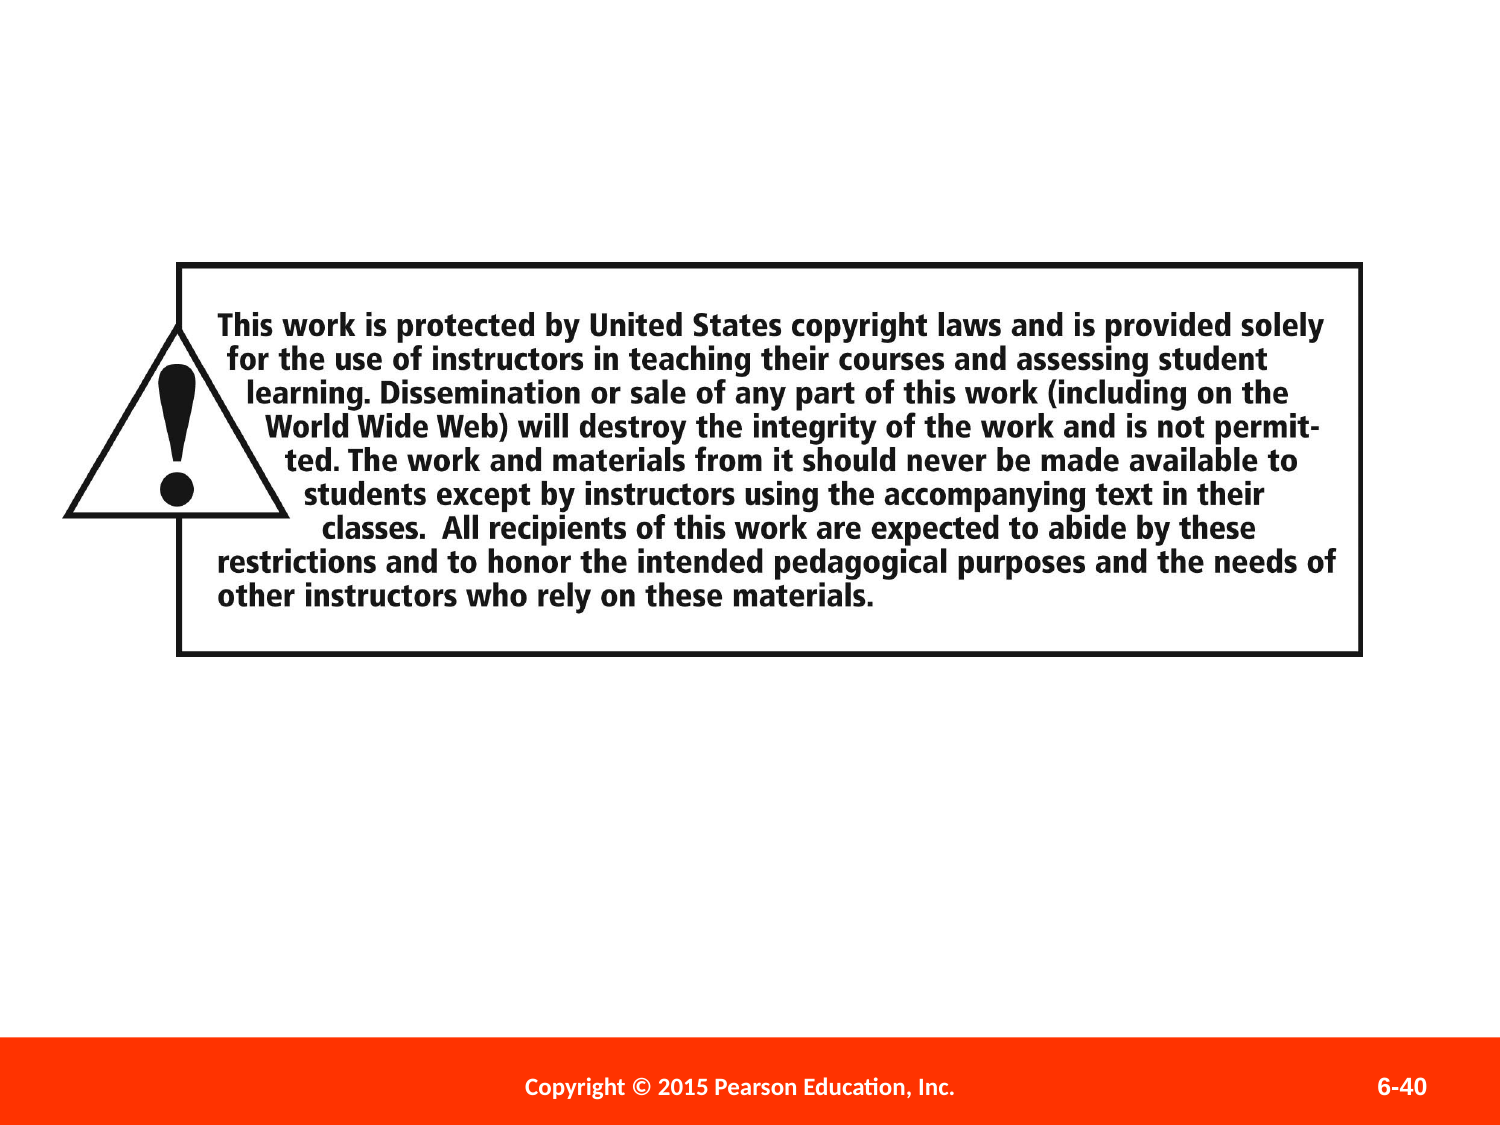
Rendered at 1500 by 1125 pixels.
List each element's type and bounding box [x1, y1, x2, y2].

picture [62, 262, 1363, 657]
